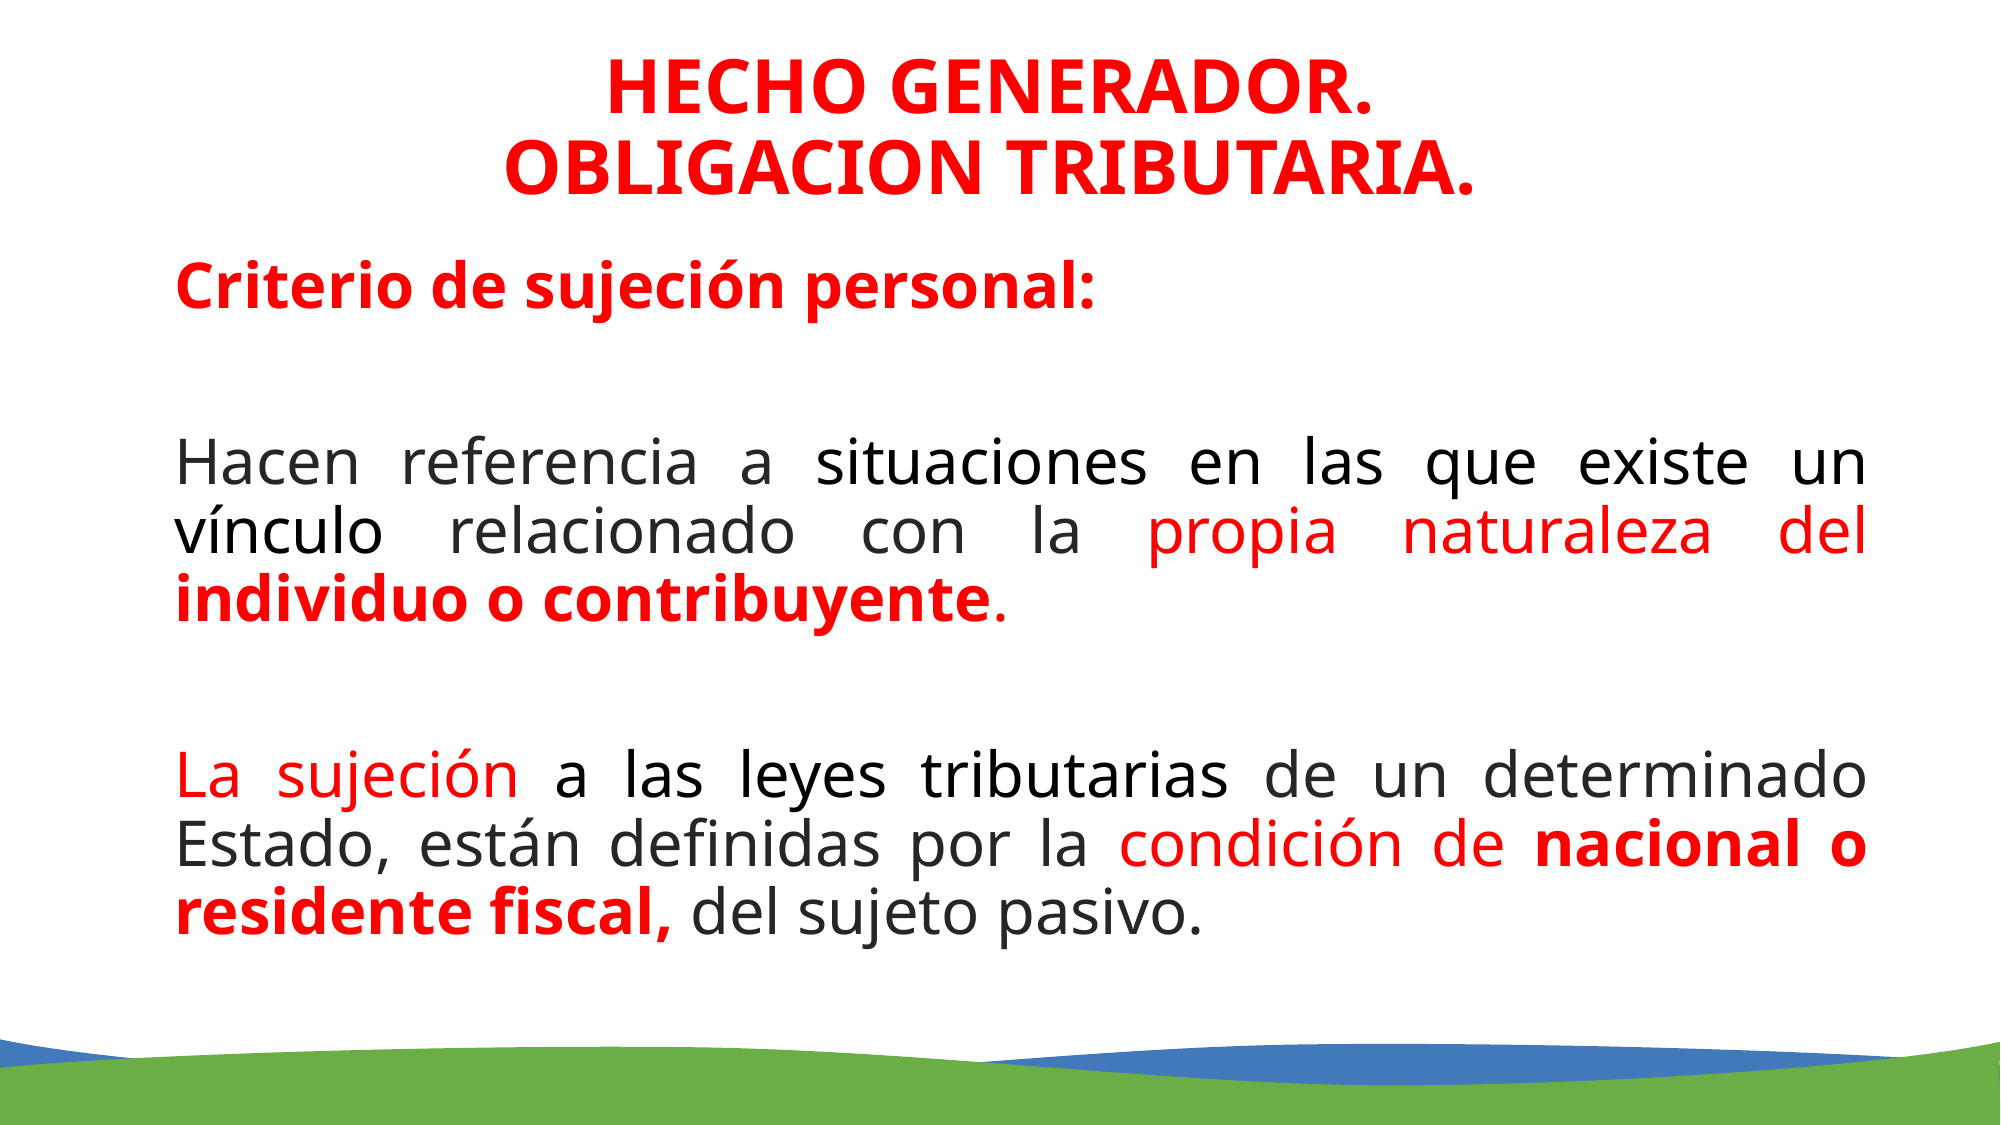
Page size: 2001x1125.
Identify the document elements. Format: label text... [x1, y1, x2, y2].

title HECHO GENERADOR. OBLIGACION TRIBUTARIA. [137, 59, 1863, 200]
list Criterio de sujeción personal: Hacen referencia a situaciones en las que existe un vínculo relacionado con la propia naturaleza del individuo o contribuyente. La sujeción a las leyes tributarias de un determinado Estado, están definidas por la condición de nacional o residente fiscal, del sujeto pasivo. [159, 246, 1885, 960]
